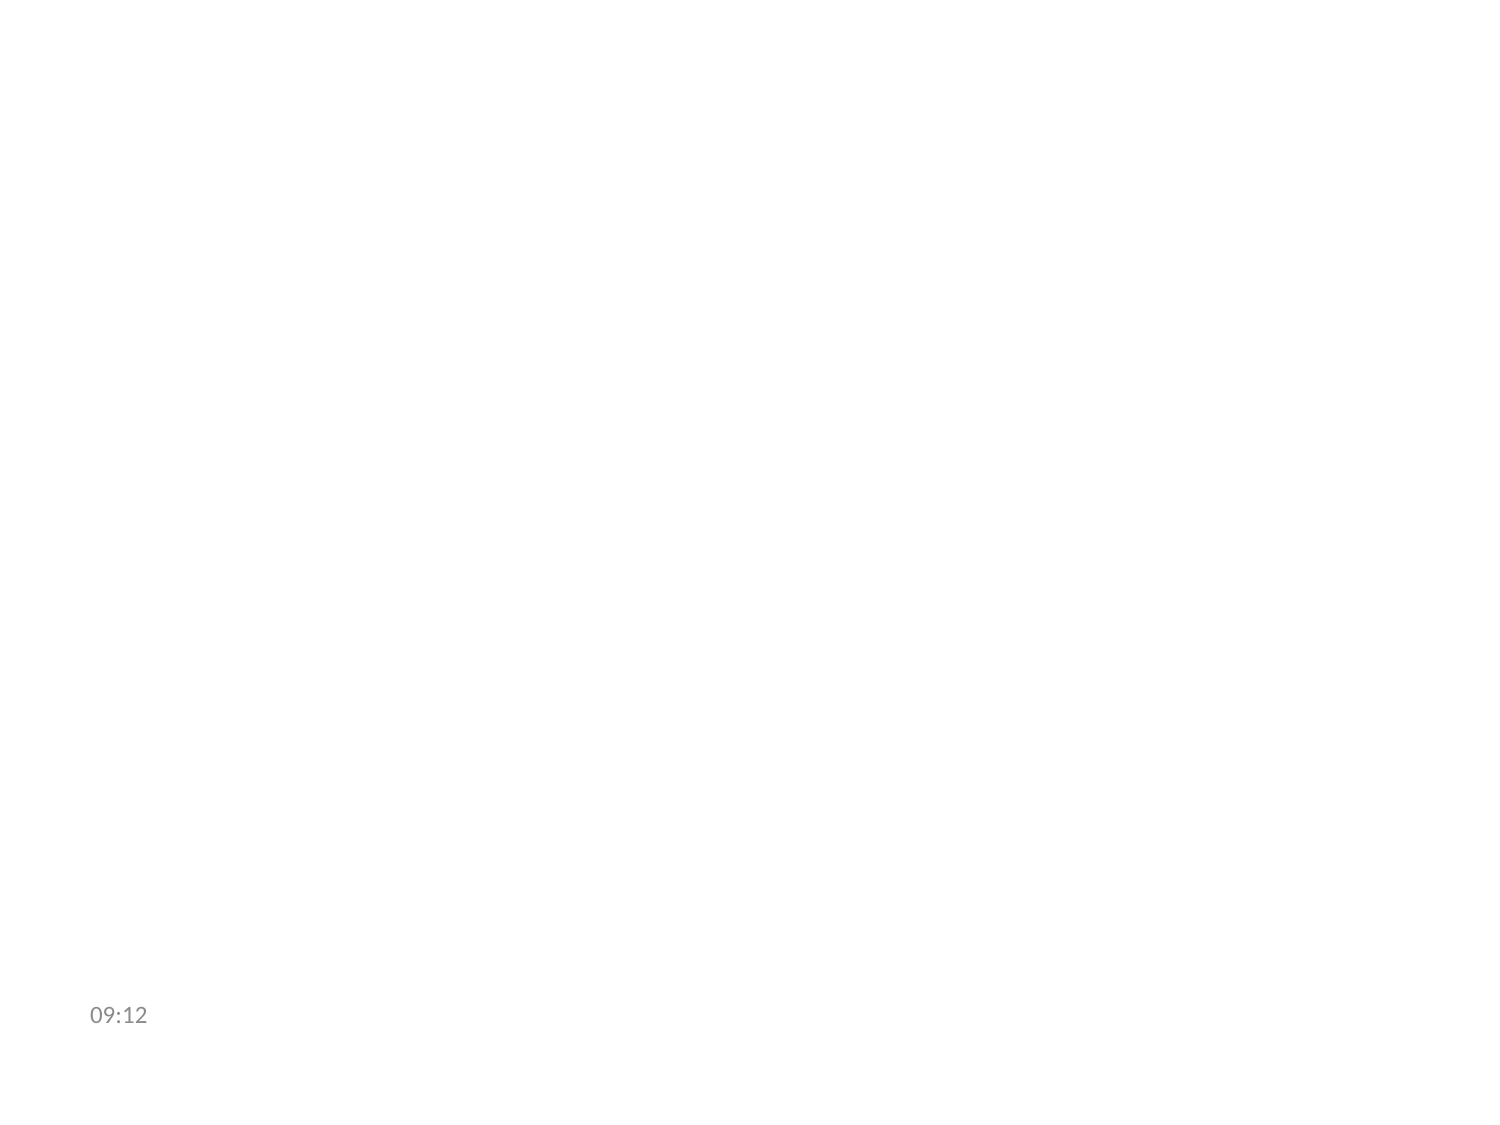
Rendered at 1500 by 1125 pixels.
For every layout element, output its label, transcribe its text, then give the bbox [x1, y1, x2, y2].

text_box 15:35 [75, 983, 425, 1044]
